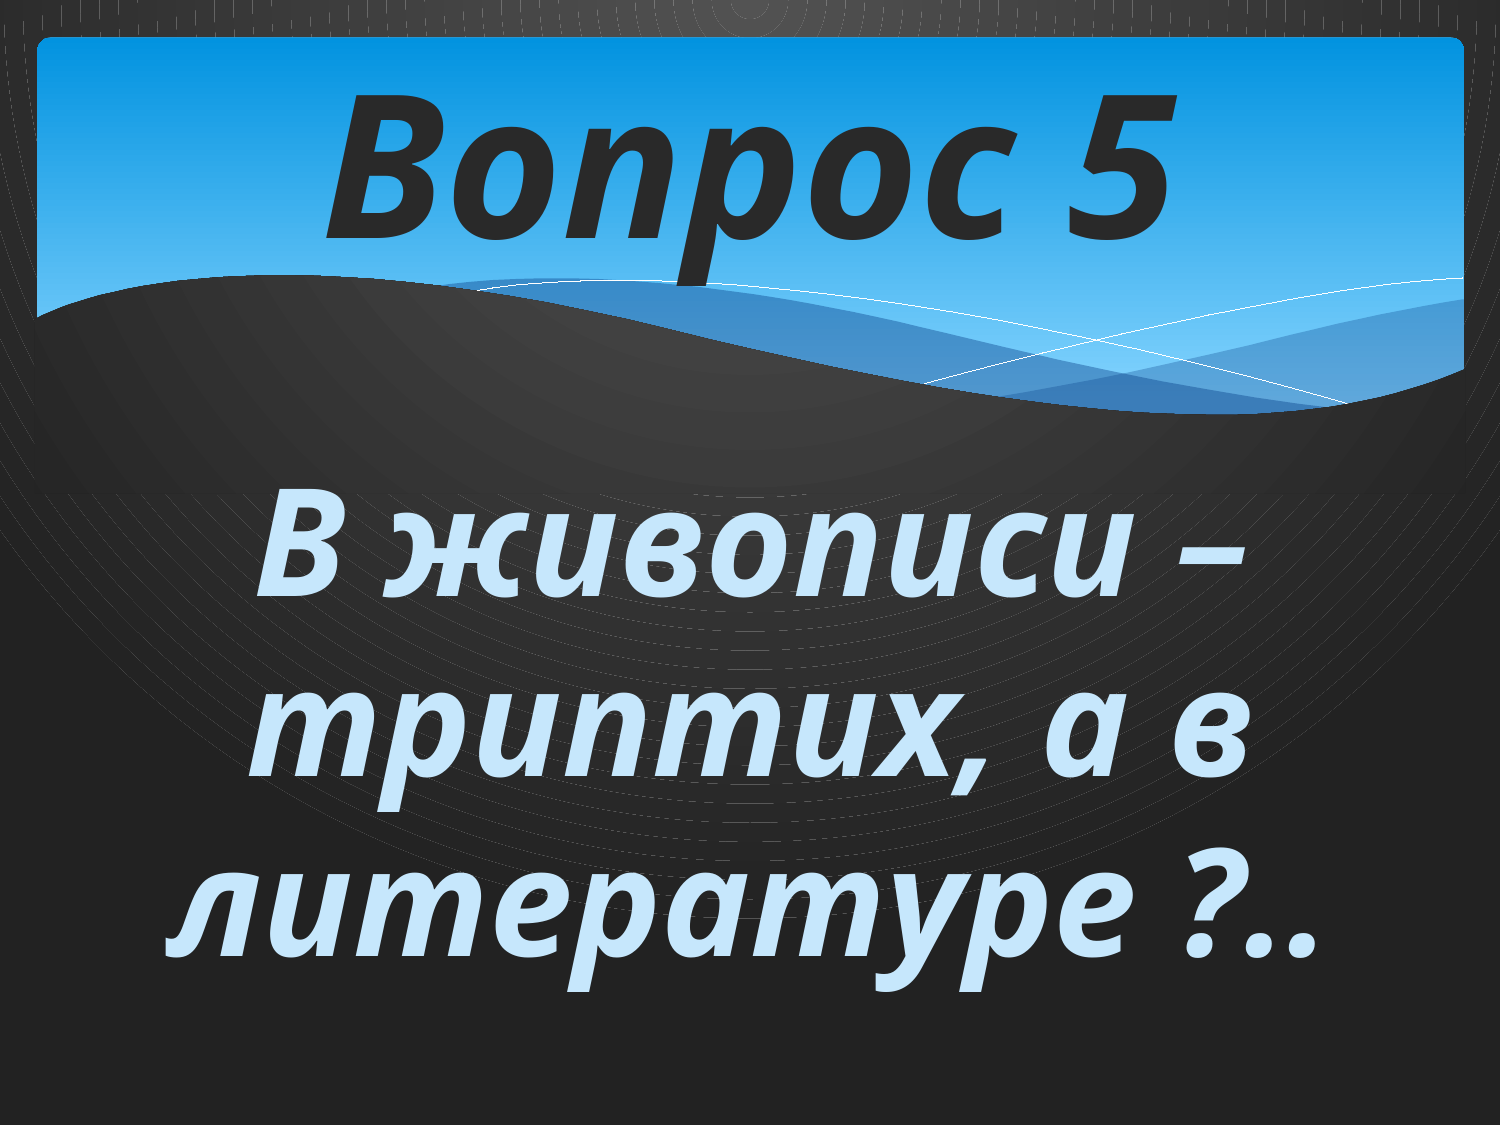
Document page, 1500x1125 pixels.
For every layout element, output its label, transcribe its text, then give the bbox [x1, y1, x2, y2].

list В живописи – триптих, а в литературе ?.. [143, 438, 1359, 1005]
title Вопрос 5 [75, 55, 1425, 261]
